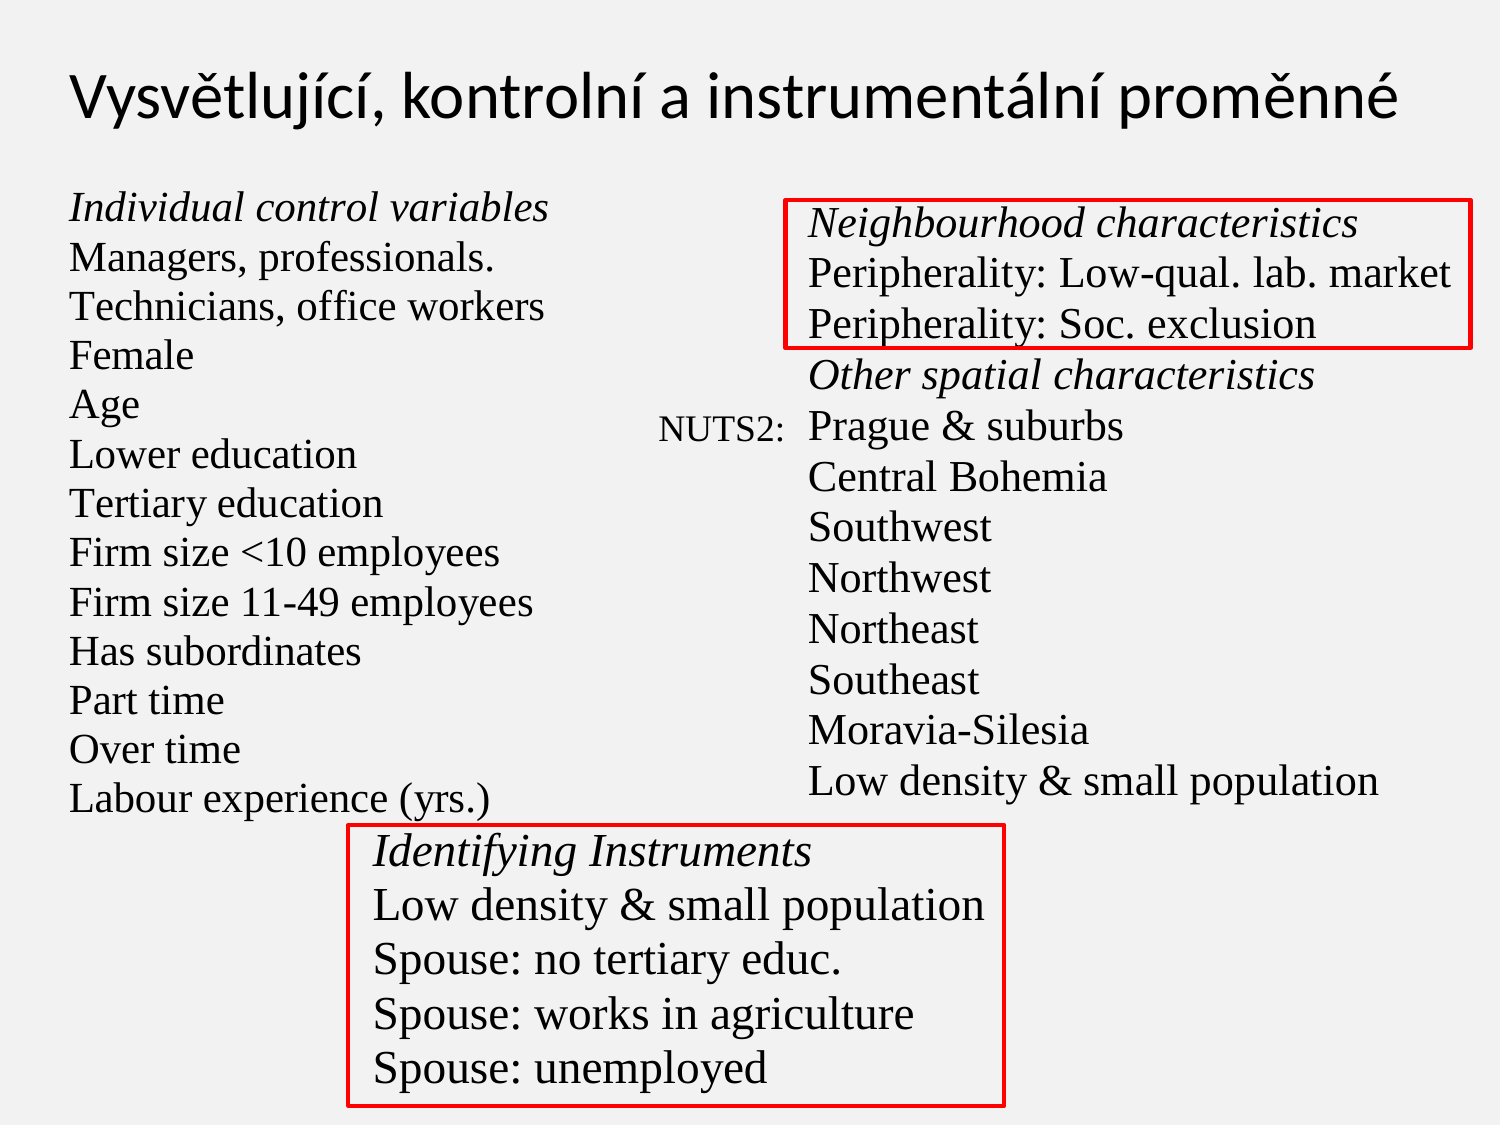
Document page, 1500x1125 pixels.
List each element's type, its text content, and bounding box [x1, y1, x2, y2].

title Vysvětlující, kontrolní a instrumentální proměnné [0, 0, 1500, 186]
picture [348, 197, 1471, 1107]
text_box NUTS2: [655, 397, 780, 457]
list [46, 183, 650, 914]
